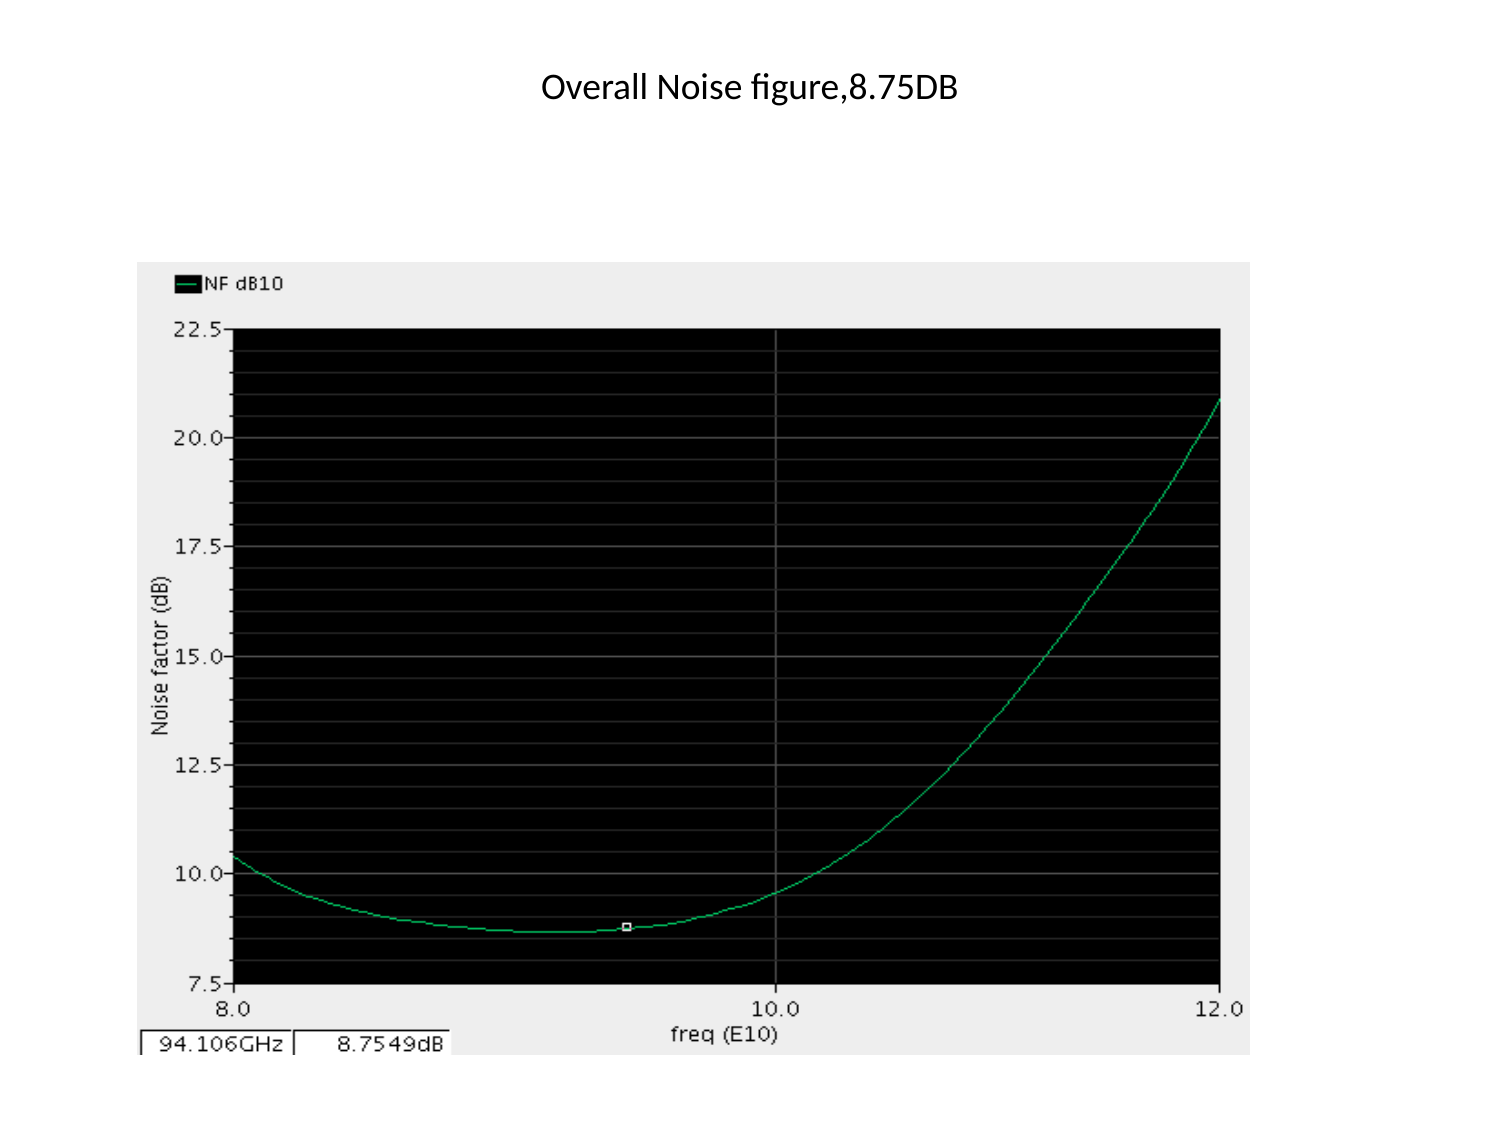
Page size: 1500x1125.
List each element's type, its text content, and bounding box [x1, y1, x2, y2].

title Overall Noise figure,8.75DB [75, 45, 1425, 125]
picture [137, 262, 1251, 1055]
